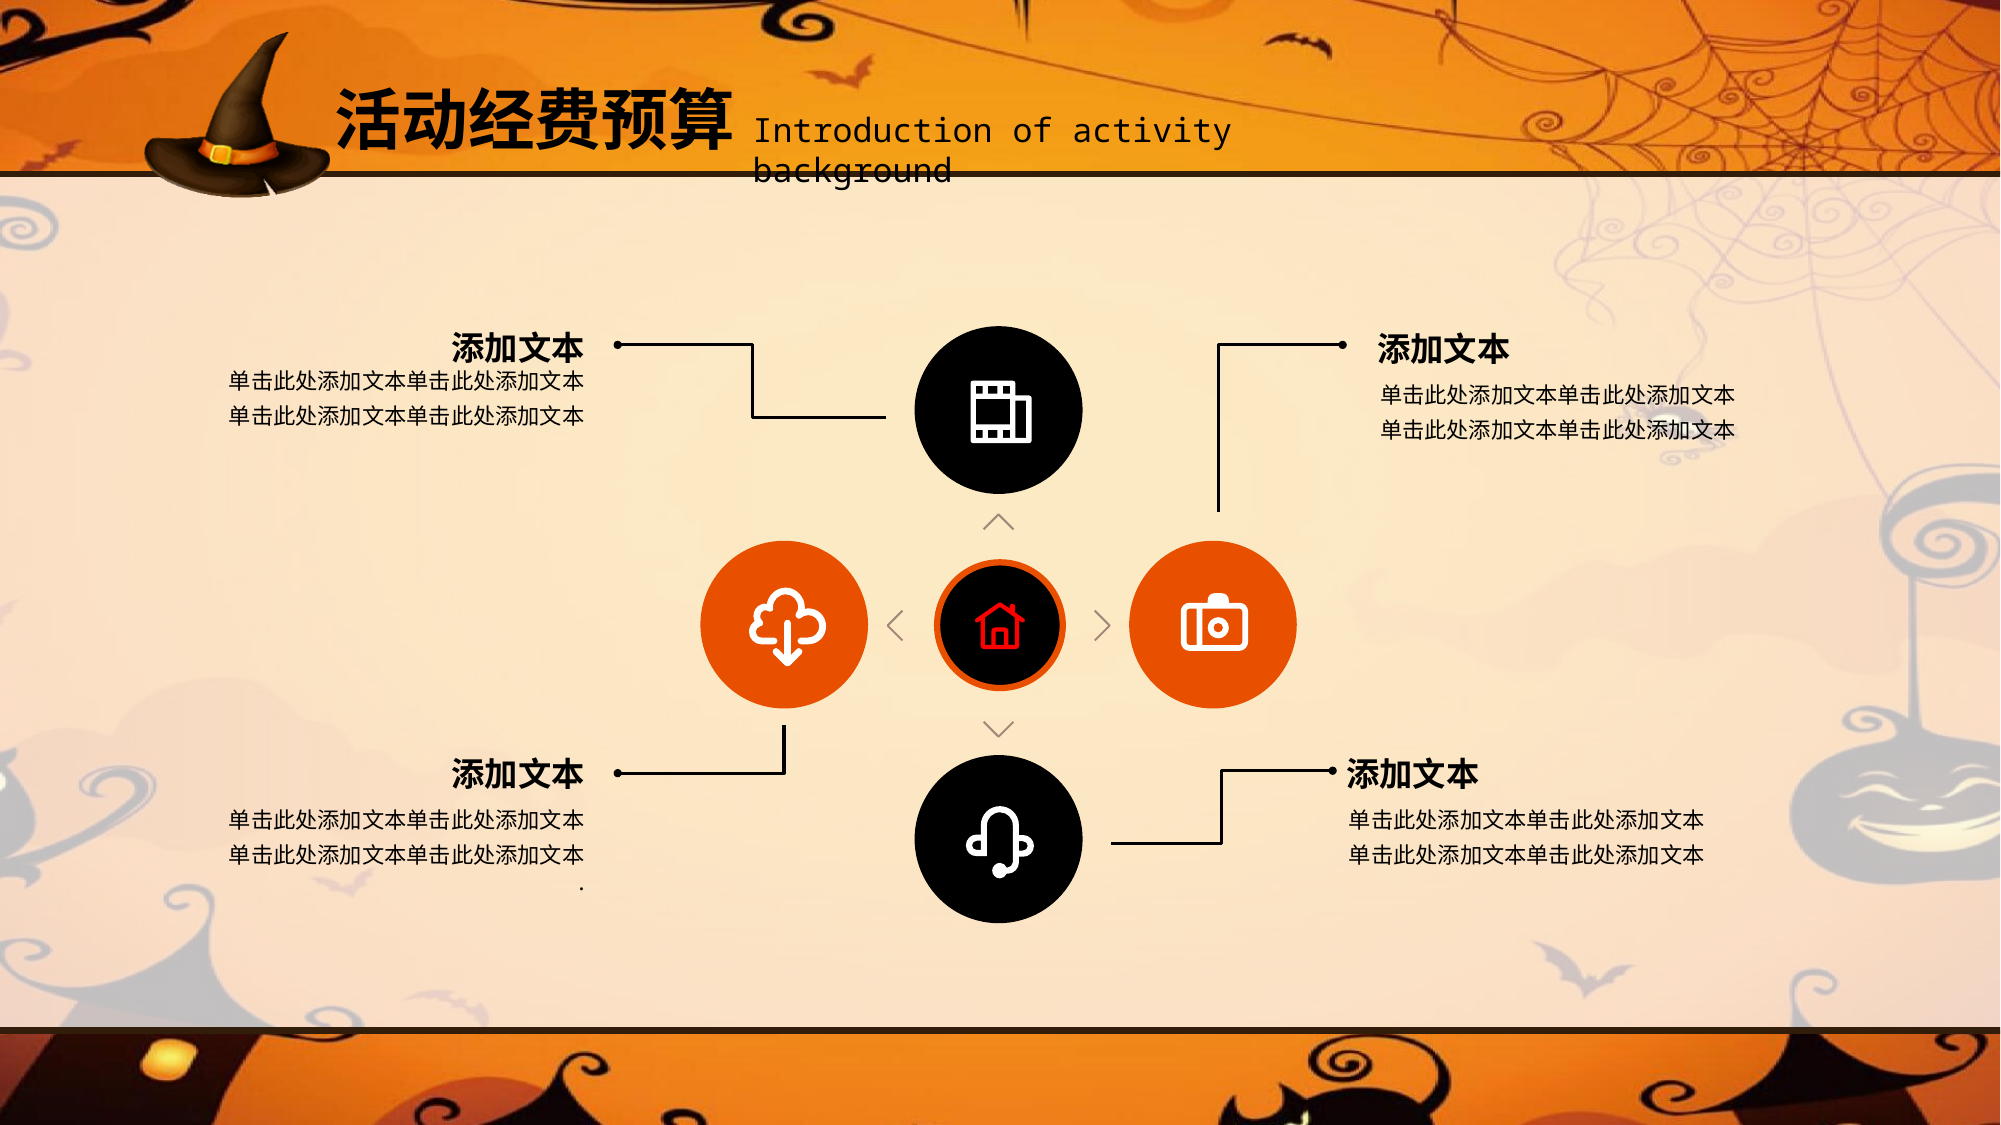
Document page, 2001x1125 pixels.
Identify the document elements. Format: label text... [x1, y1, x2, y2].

text_box [937, 562, 1063, 689]
picture [918, 166, 926, 171]
picture [877, 166, 887, 171]
text_box [970, 380, 1032, 444]
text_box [1180, 593, 1249, 651]
text_box [613, 724, 785, 778]
text_box [1218, 340, 1347, 513]
text_box [1094, 610, 1110, 641]
text_box 添加文本 单击此处添加文本单击此处添加文本 单击此处添加文本单击此处添加文本 . [196, 753, 585, 895]
text_box 添加文本 单击此处添加文本单击此处添加文本 单击此处添加文本单击此处添加文本 [1377, 328, 1736, 444]
text_box [914, 755, 1083, 924]
picture [837, 166, 846, 171]
picture [758, 166, 767, 171]
text_box [974, 602, 1025, 650]
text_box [748, 587, 827, 667]
text_box [1129, 540, 1297, 709]
text_box [887, 610, 903, 641]
text_box [613, 340, 887, 419]
text_box [983, 721, 1014, 737]
text_box [700, 540, 869, 709]
text_box [965, 806, 1034, 879]
text_box 添加文本 单击此处添加文本单击此处添加文本 单击此处添加文本单击此处添加文本 [228, 327, 585, 429]
text_box [1110, 766, 1337, 845]
text_box 添加文本 单击此处添加文本单击此处添加文本 单击此处添加文本单击此处添加文本 [1346, 752, 1705, 868]
text_box [914, 326, 1083, 494]
picture [0, 1034, 2001, 1125]
text_box [983, 514, 1014, 530]
picture [0, 0, 2001, 198]
picture [937, 166, 946, 171]
